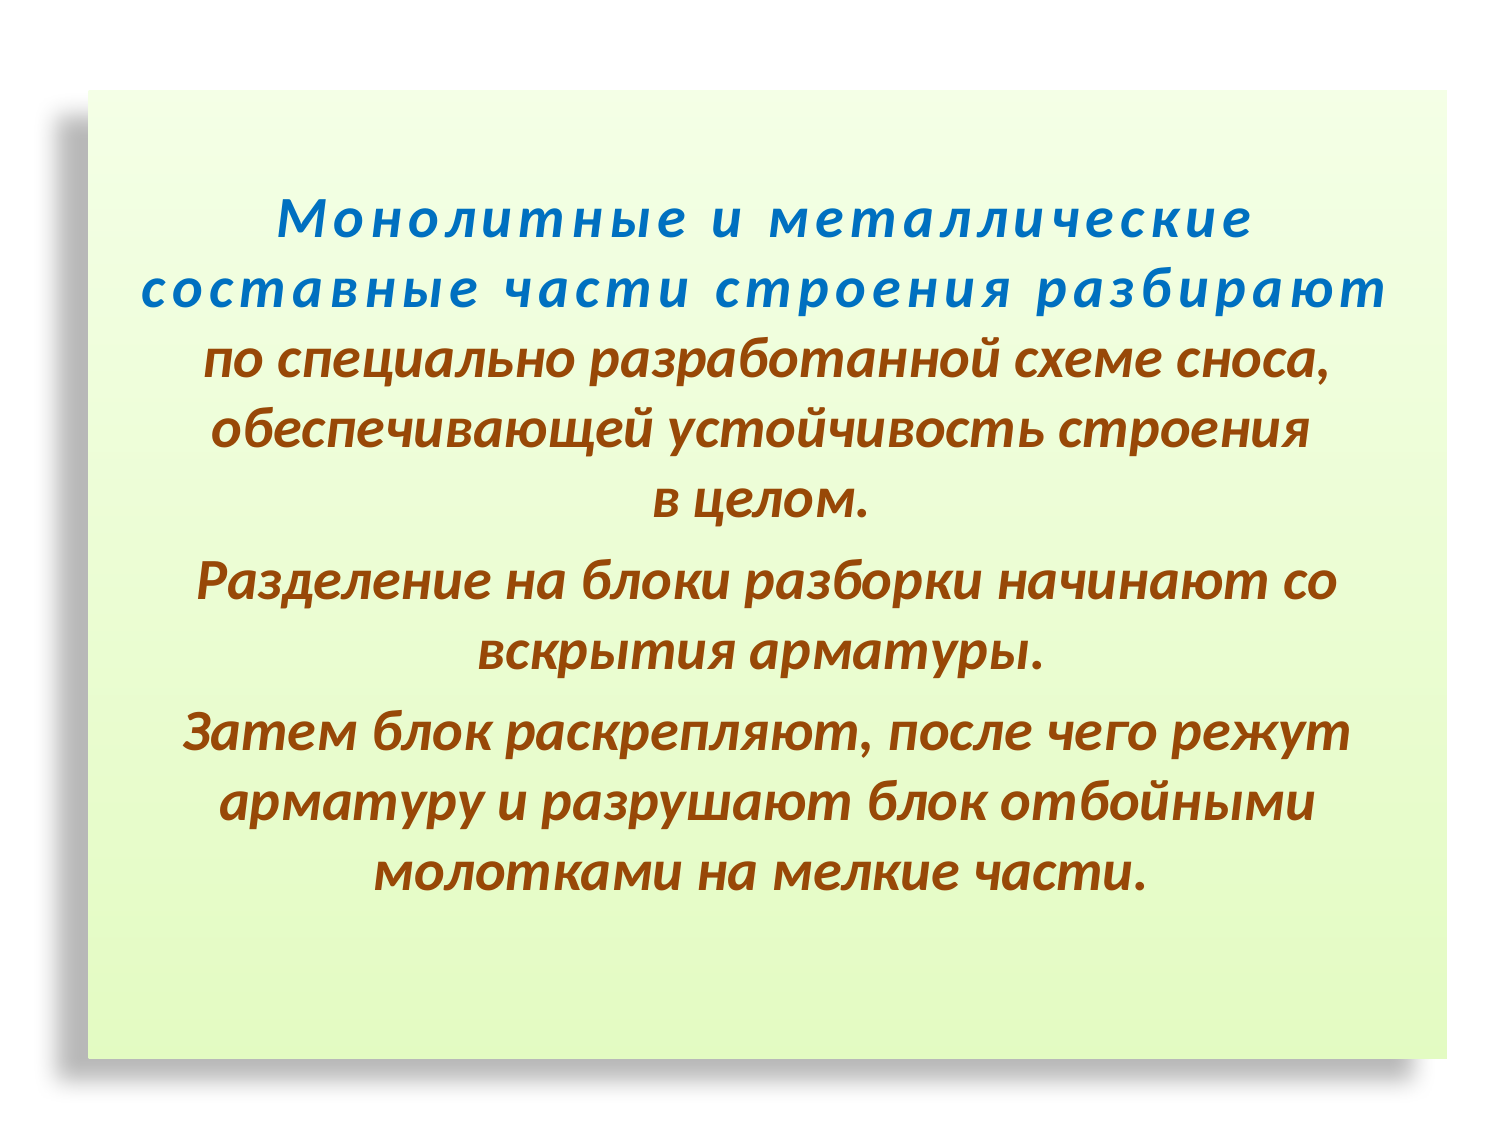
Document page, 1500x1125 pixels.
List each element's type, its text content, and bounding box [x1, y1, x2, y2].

subtitle Монолитные и металлические составные части строения разбирают по специально разработанной схеме сноса, обеспечивающей устойчивость строения в целом. Разделение на блоки разборки начинают со вскрытия арматуры. Затем блок раскрепляют, после чего режут арматуру и разрушают блок отбойными молотками на мелкие части. [88, 89, 1448, 1059]
